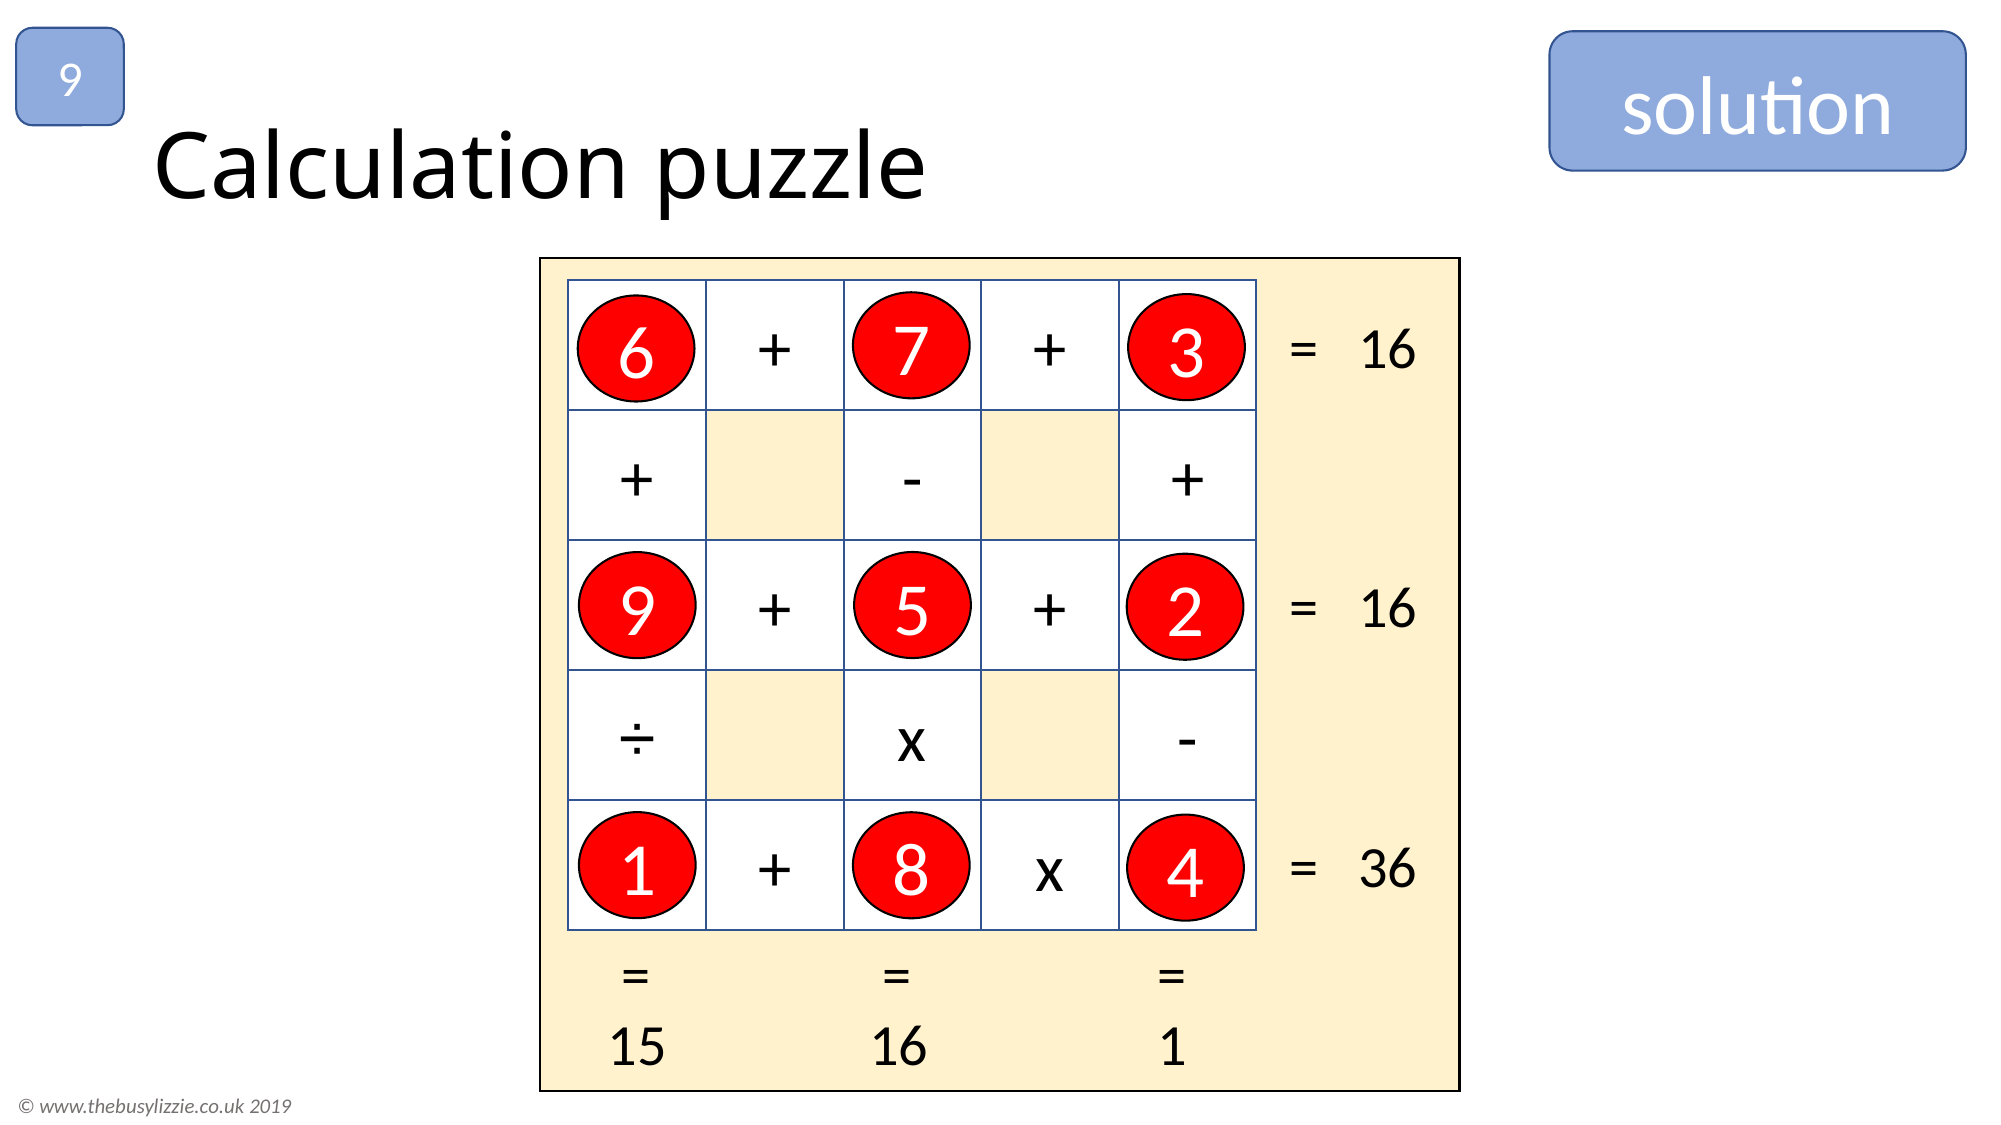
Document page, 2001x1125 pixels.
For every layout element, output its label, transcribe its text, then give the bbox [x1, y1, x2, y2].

text_box solution [1548, 30, 1967, 172]
title Calculation puzzle [137, 59, 1863, 278]
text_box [540, 258, 1460, 1092]
text_box 9 [15, 26, 125, 127]
text_box © www.thebusylizzie.co.uk 2019 [2, 1085, 311, 1125]
